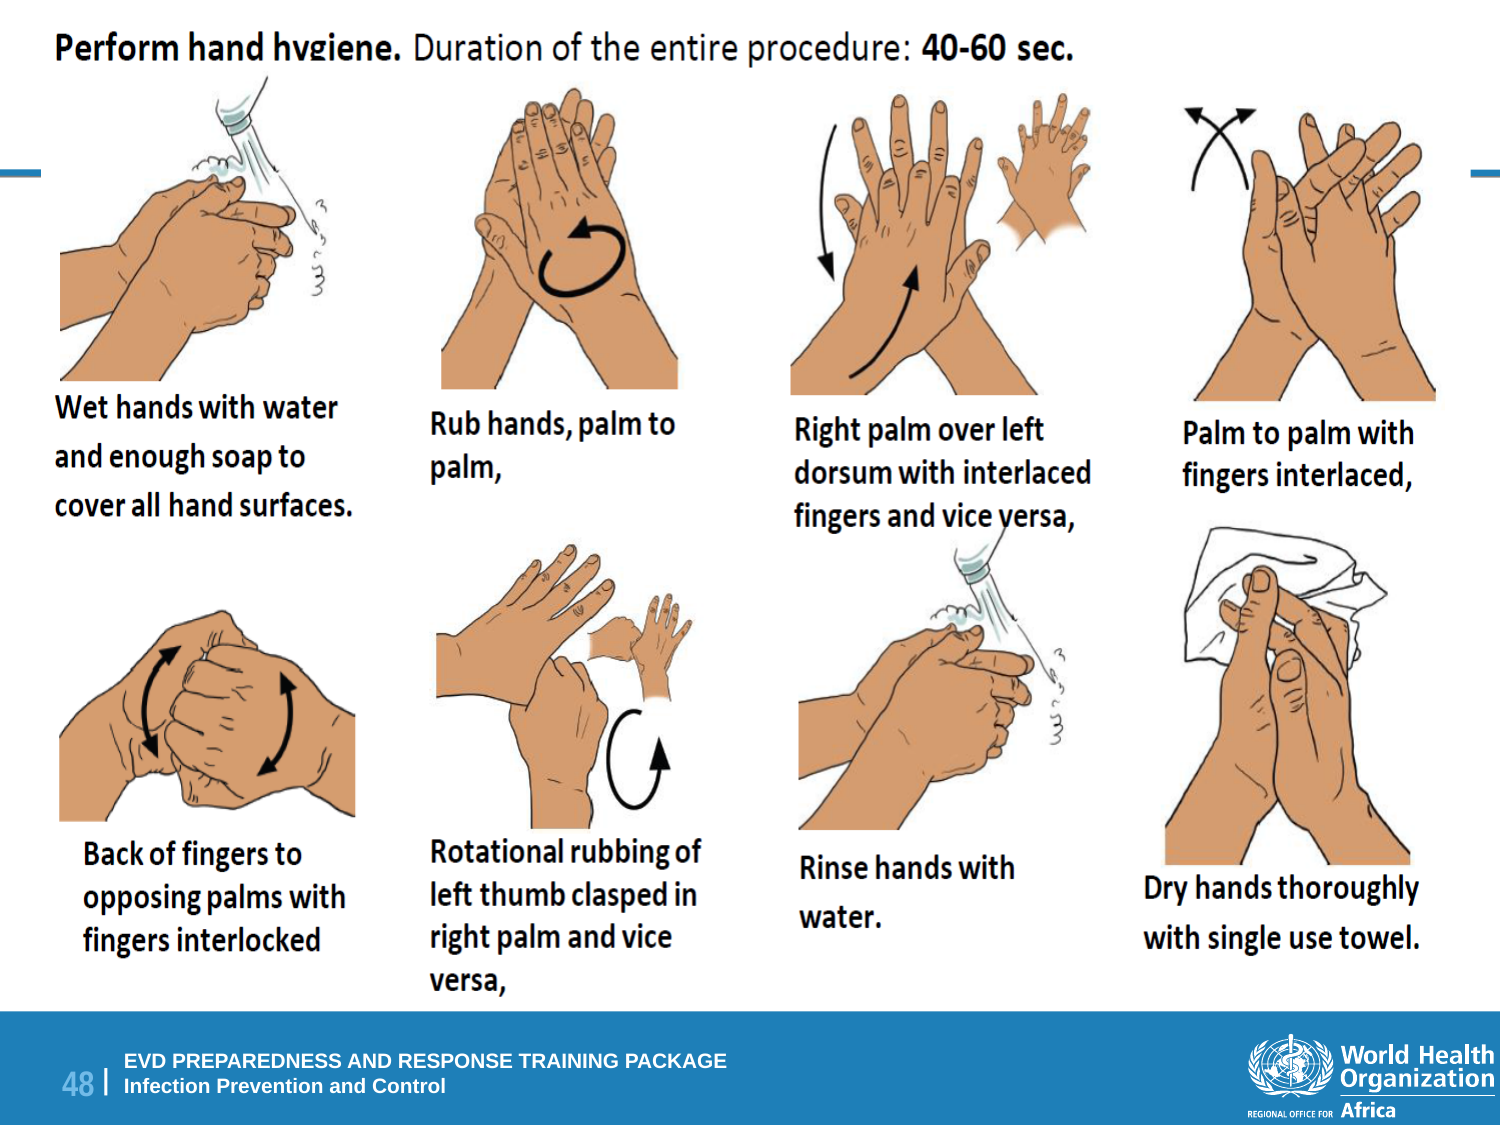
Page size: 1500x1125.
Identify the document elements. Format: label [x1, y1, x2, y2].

picture [40, 7, 1471, 1004]
